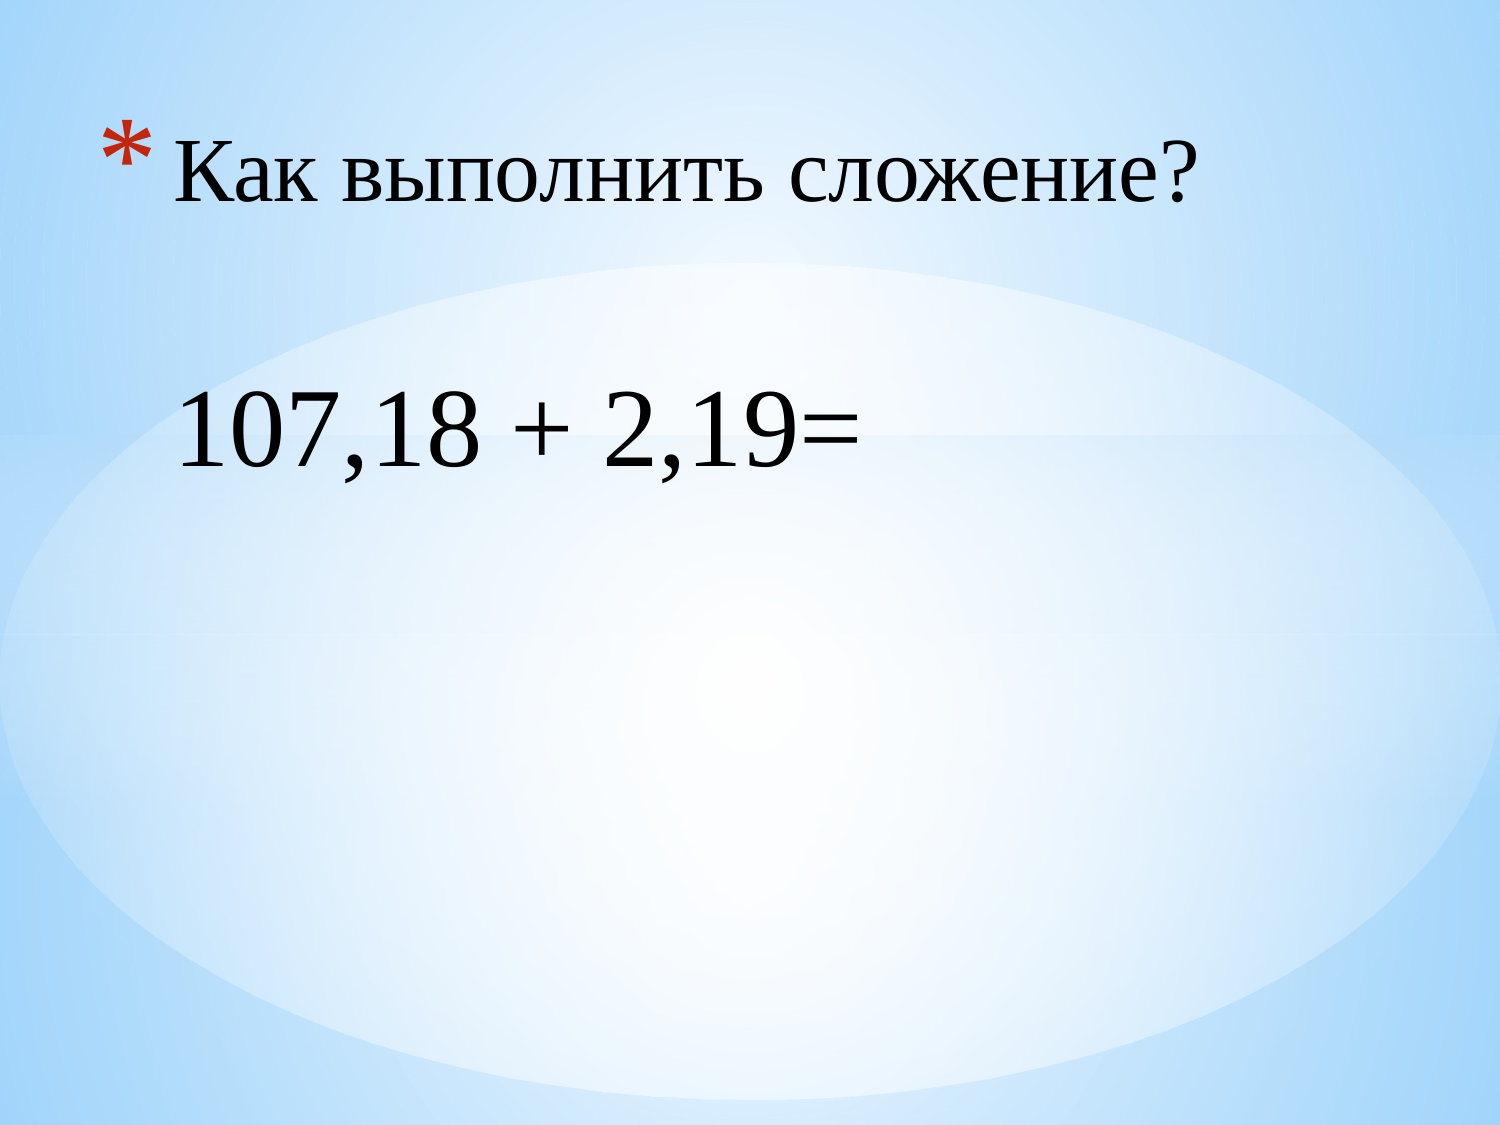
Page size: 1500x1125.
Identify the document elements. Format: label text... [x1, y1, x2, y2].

title Как выполнить сложение? 107,18 + 2,19= [53, 101, 1400, 808]
